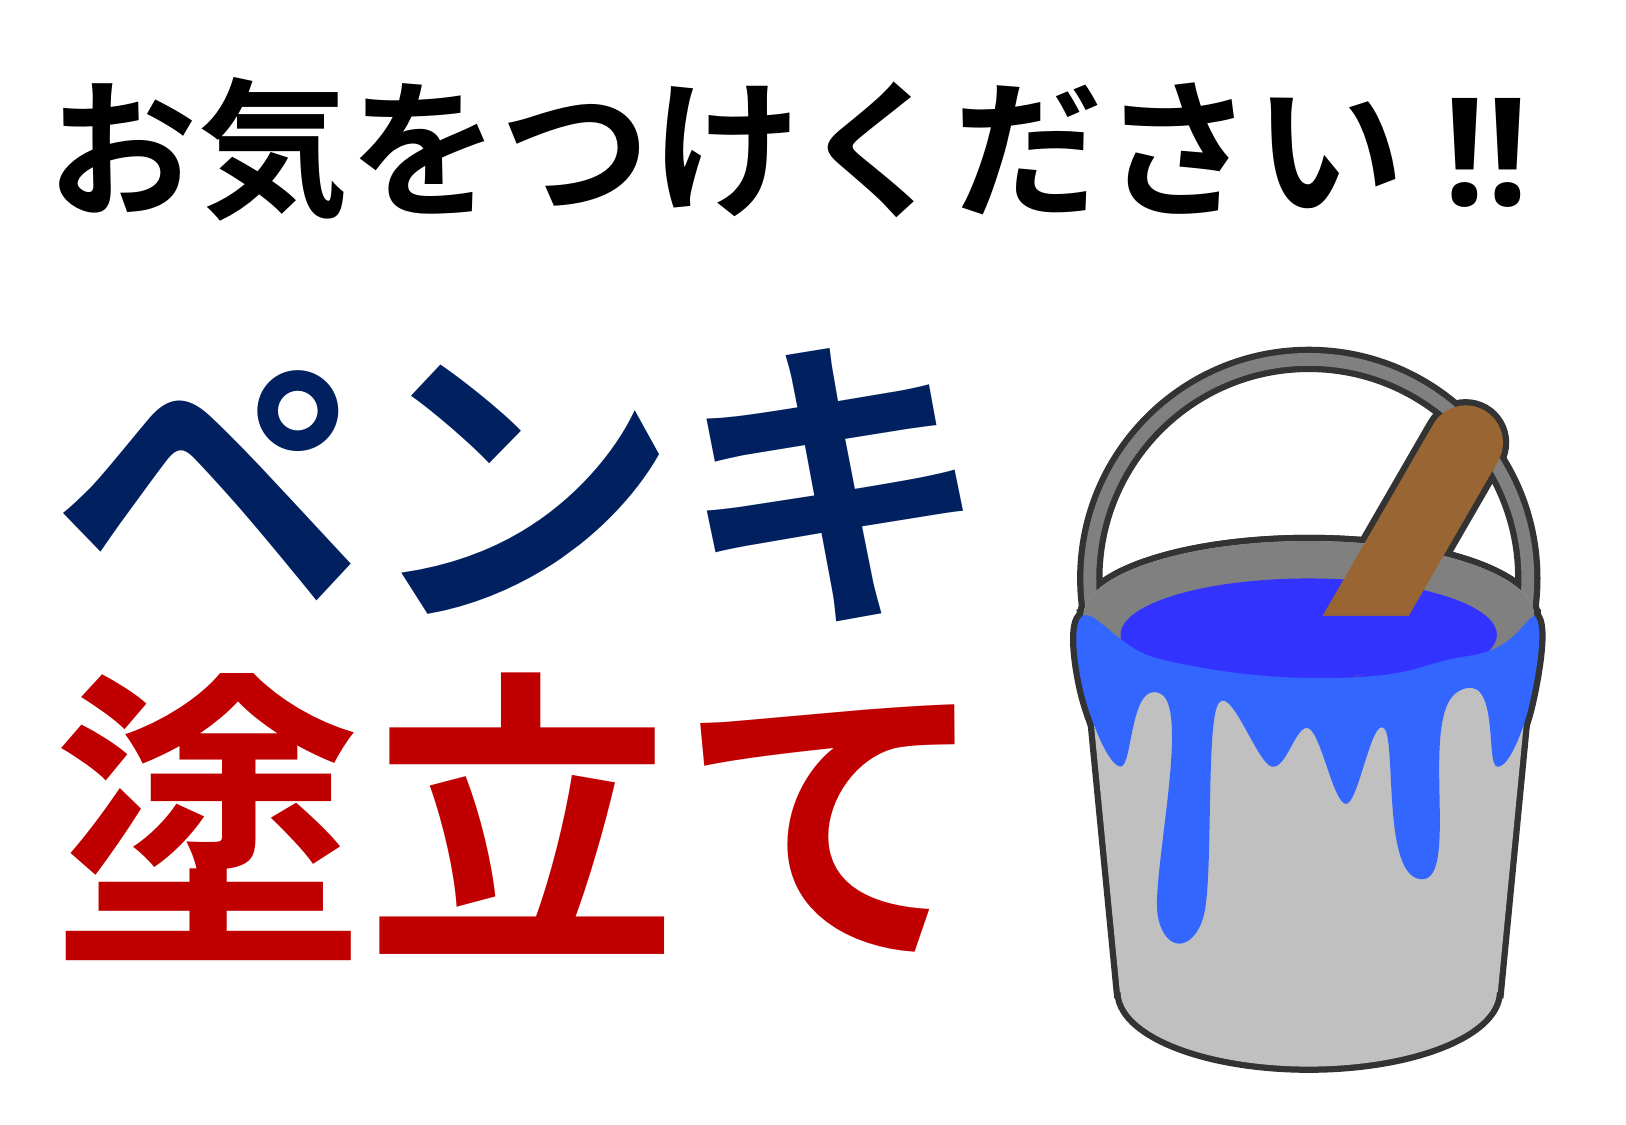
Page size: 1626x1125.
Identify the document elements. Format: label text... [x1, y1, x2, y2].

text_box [1070, 352, 1547, 1067]
text_box ペンキ [37, 282, 1020, 618]
text_box お気をつけください!! [32, 47, 1569, 243]
text_box 塗立て [37, 618, 1020, 1008]
